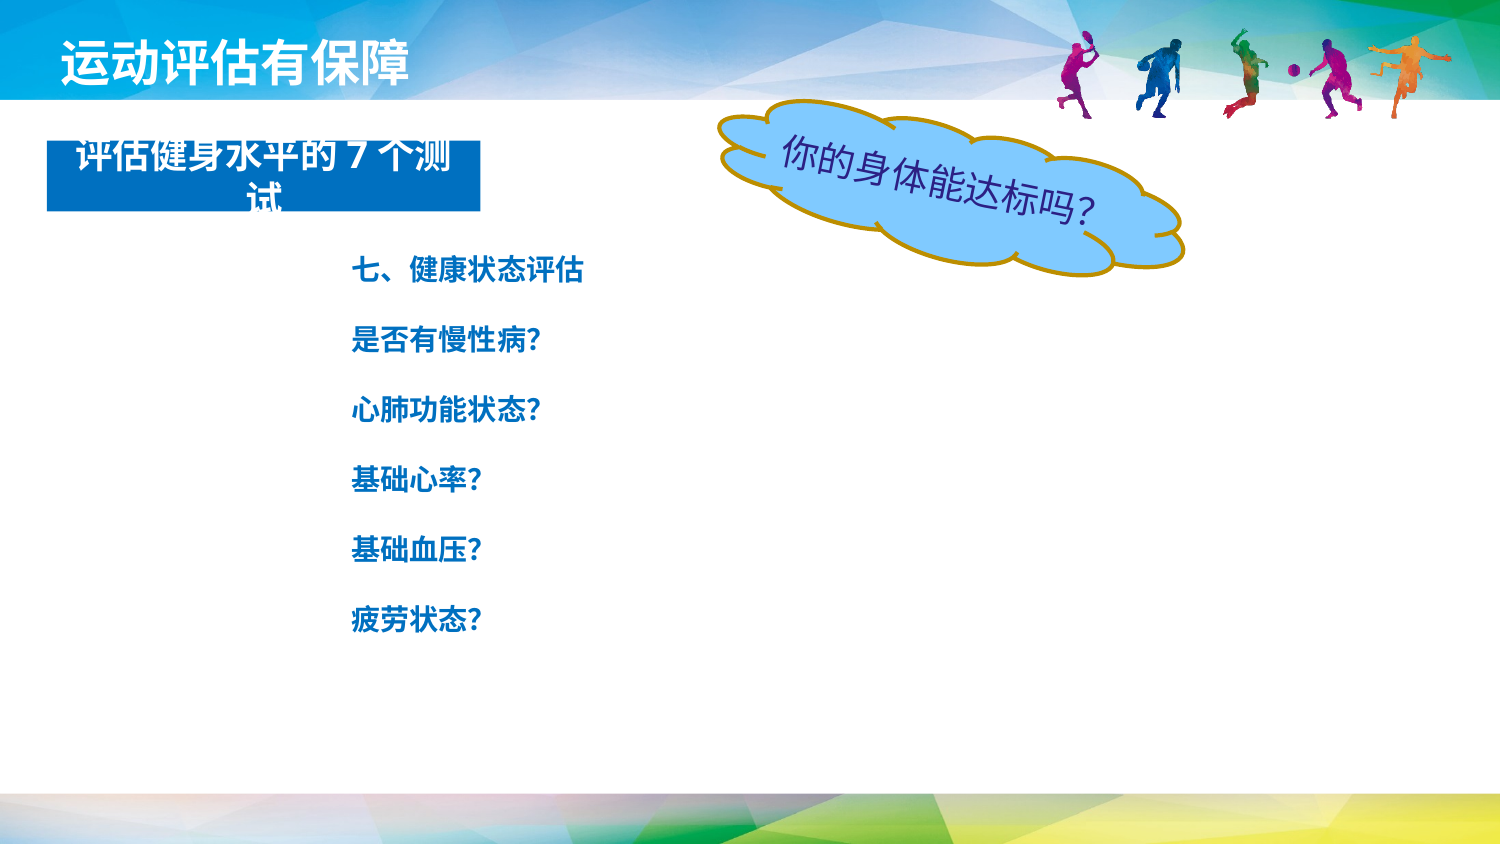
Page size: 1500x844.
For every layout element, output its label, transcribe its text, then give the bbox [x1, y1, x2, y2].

picture [0, 794, 1500, 844]
picture [317, 0, 1500, 119]
text_box 评估健身水平的7个测试 [45, 139, 482, 213]
text_box 运动评估有保障 [45, 24, 426, 99]
text_box 你的身体能达标吗？ [761, 116, 1223, 209]
text_box 七、健康状态评估 是否有慢性病？ 心肺功能状态？ 基础心率？ 基础血压？ 疲劳状态？ [336, 209, 1295, 749]
text_box [717, 98, 1150, 209]
